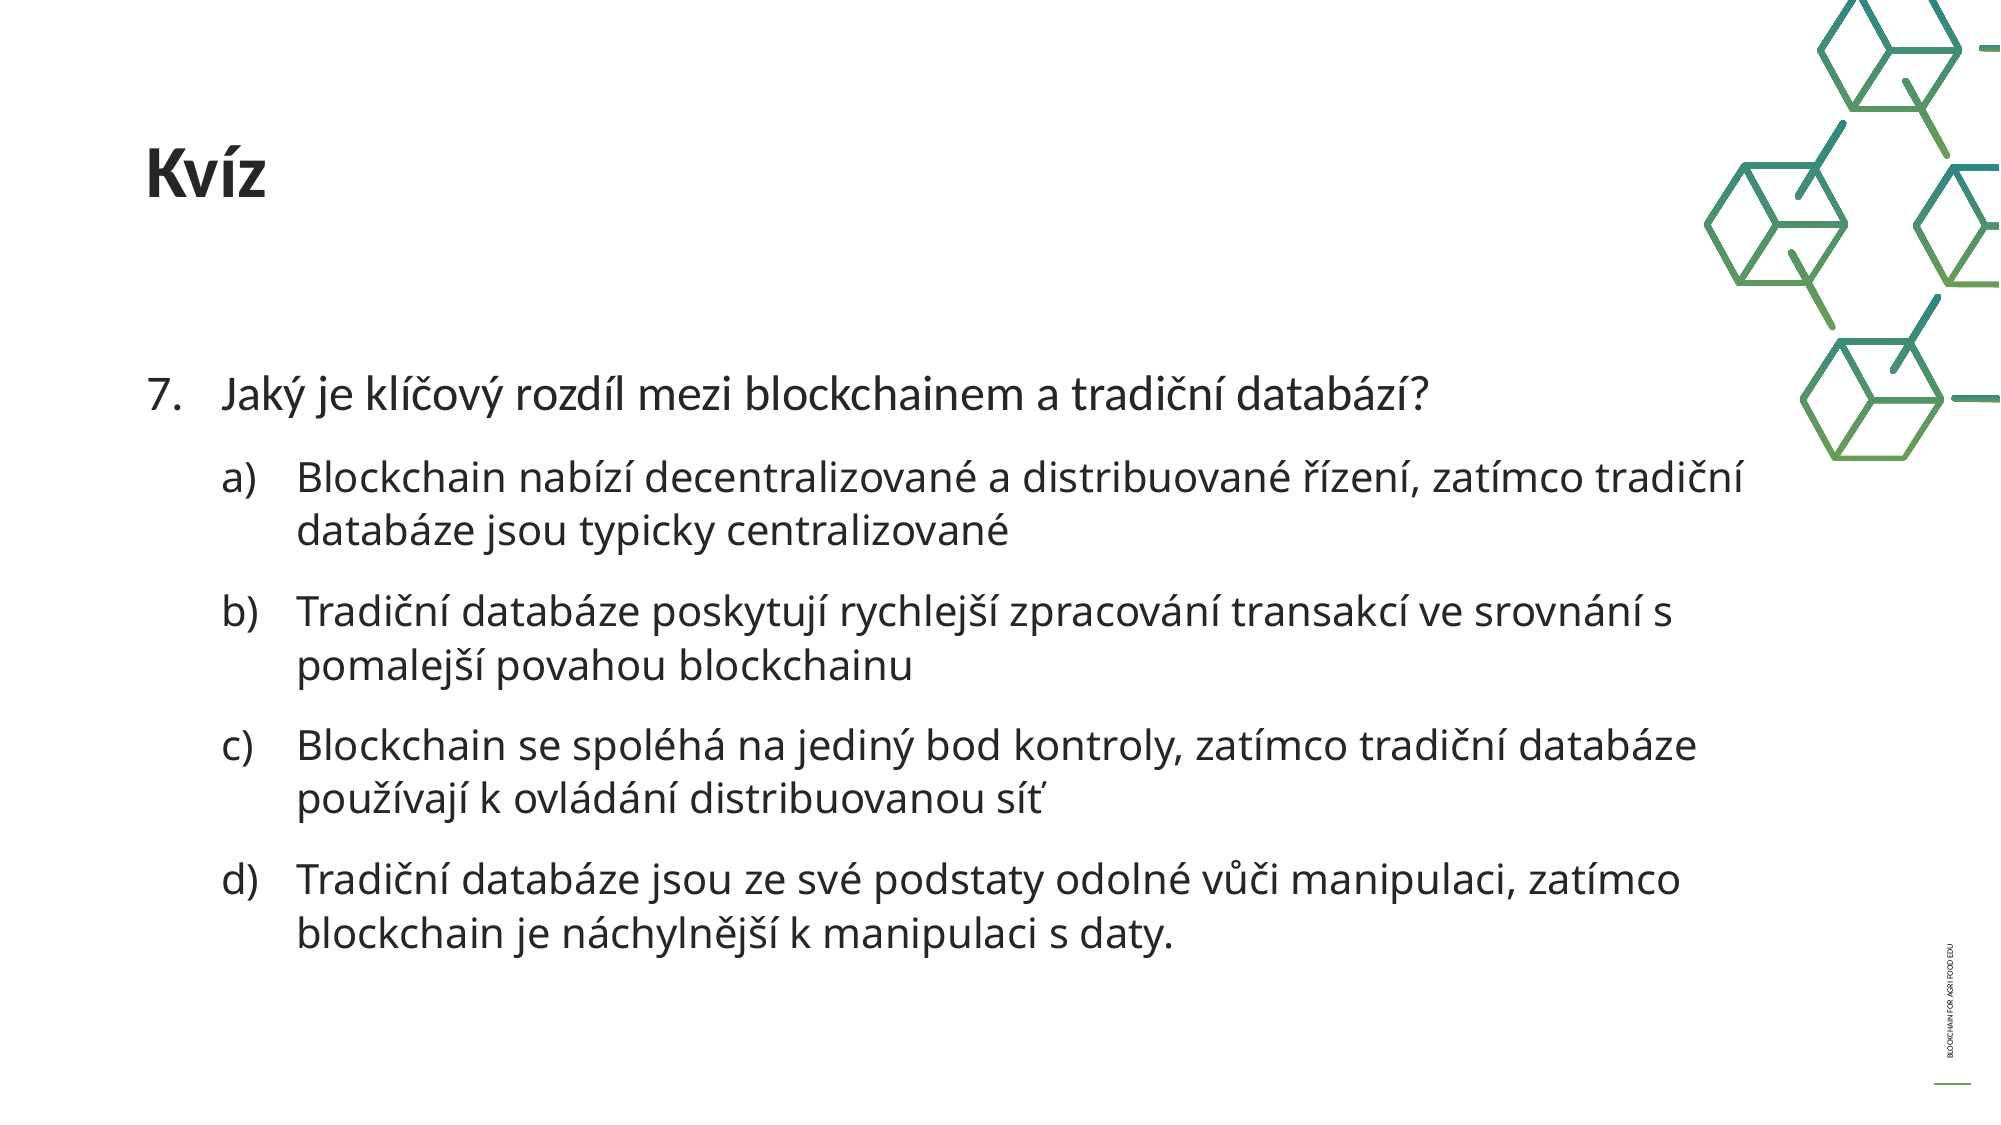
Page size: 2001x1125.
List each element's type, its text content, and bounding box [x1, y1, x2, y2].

list Kvíz [130, 124, 1698, 337]
list Jaký je klíčový rozdíl mezi blockchainem a tradiční databází? Blockchain nabízí decentralizované a distribuované řízení, zatímco tradiční databáze jsou typicky centralizované Tradiční databáze poskytují rychlejší zpracování transakcí ve srovnání s pomalejší povahou blockchainu Blockchain se spoléhá na jediný bod kontroly, zatímco tradiční databáze používají k ovládání distribuovanou síť Tradiční databáze jsou ze své podstaty odolné vůči manipulaci, zatímco blockchain je náchylnější k manipulaci s daty. [130, 348, 1869, 1035]
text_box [1703, 0, 2000, 462]
